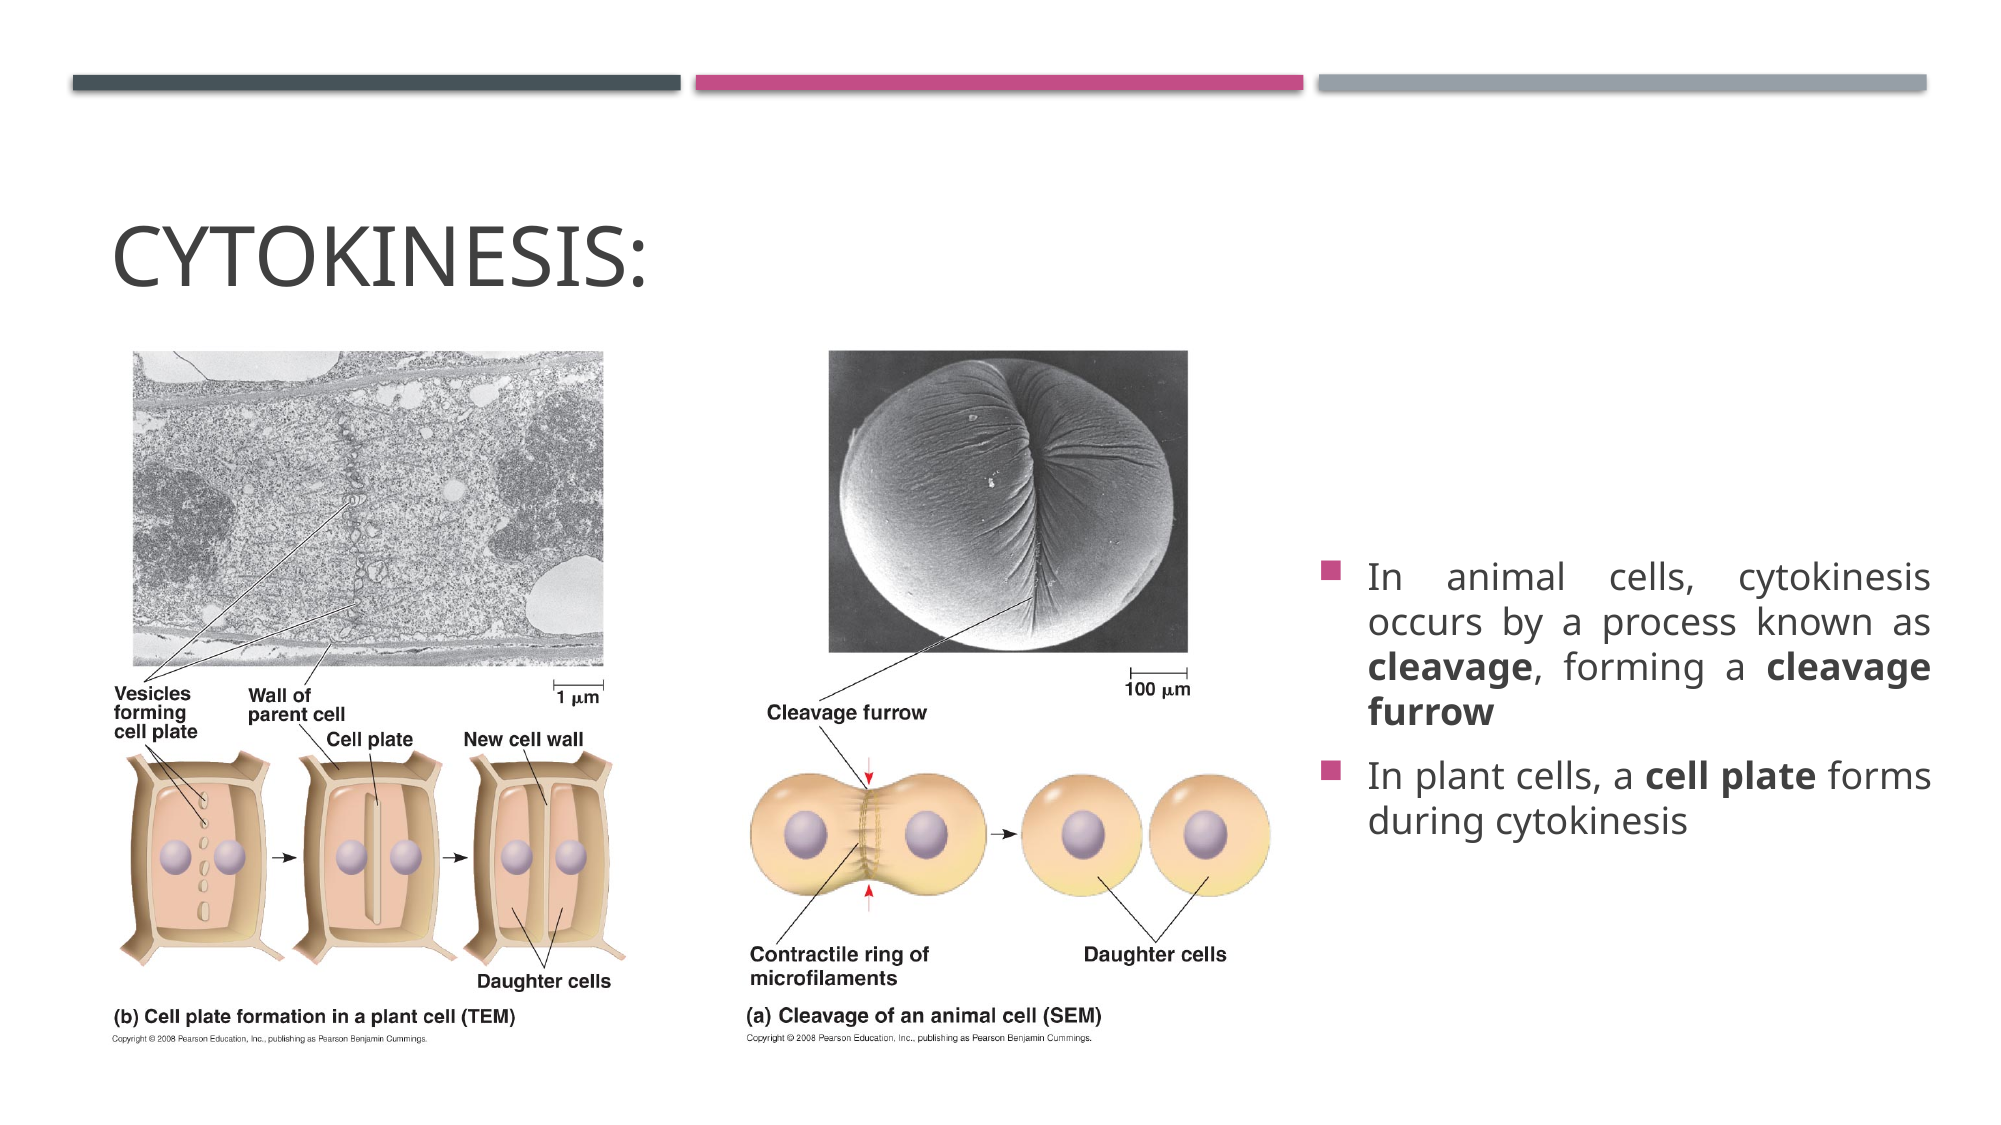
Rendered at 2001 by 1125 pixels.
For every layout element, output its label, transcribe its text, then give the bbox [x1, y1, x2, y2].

picture [107, 345, 628, 1049]
picture [742, 345, 1276, 1049]
title Cytokinesis: [95, 115, 1905, 311]
list In animal cells, cytokinesis occurs by a process known as cleavage, forming a cleavage furrow In plant cells, a cell plate forms during cytokinesis [1302, 346, 1947, 1049]
